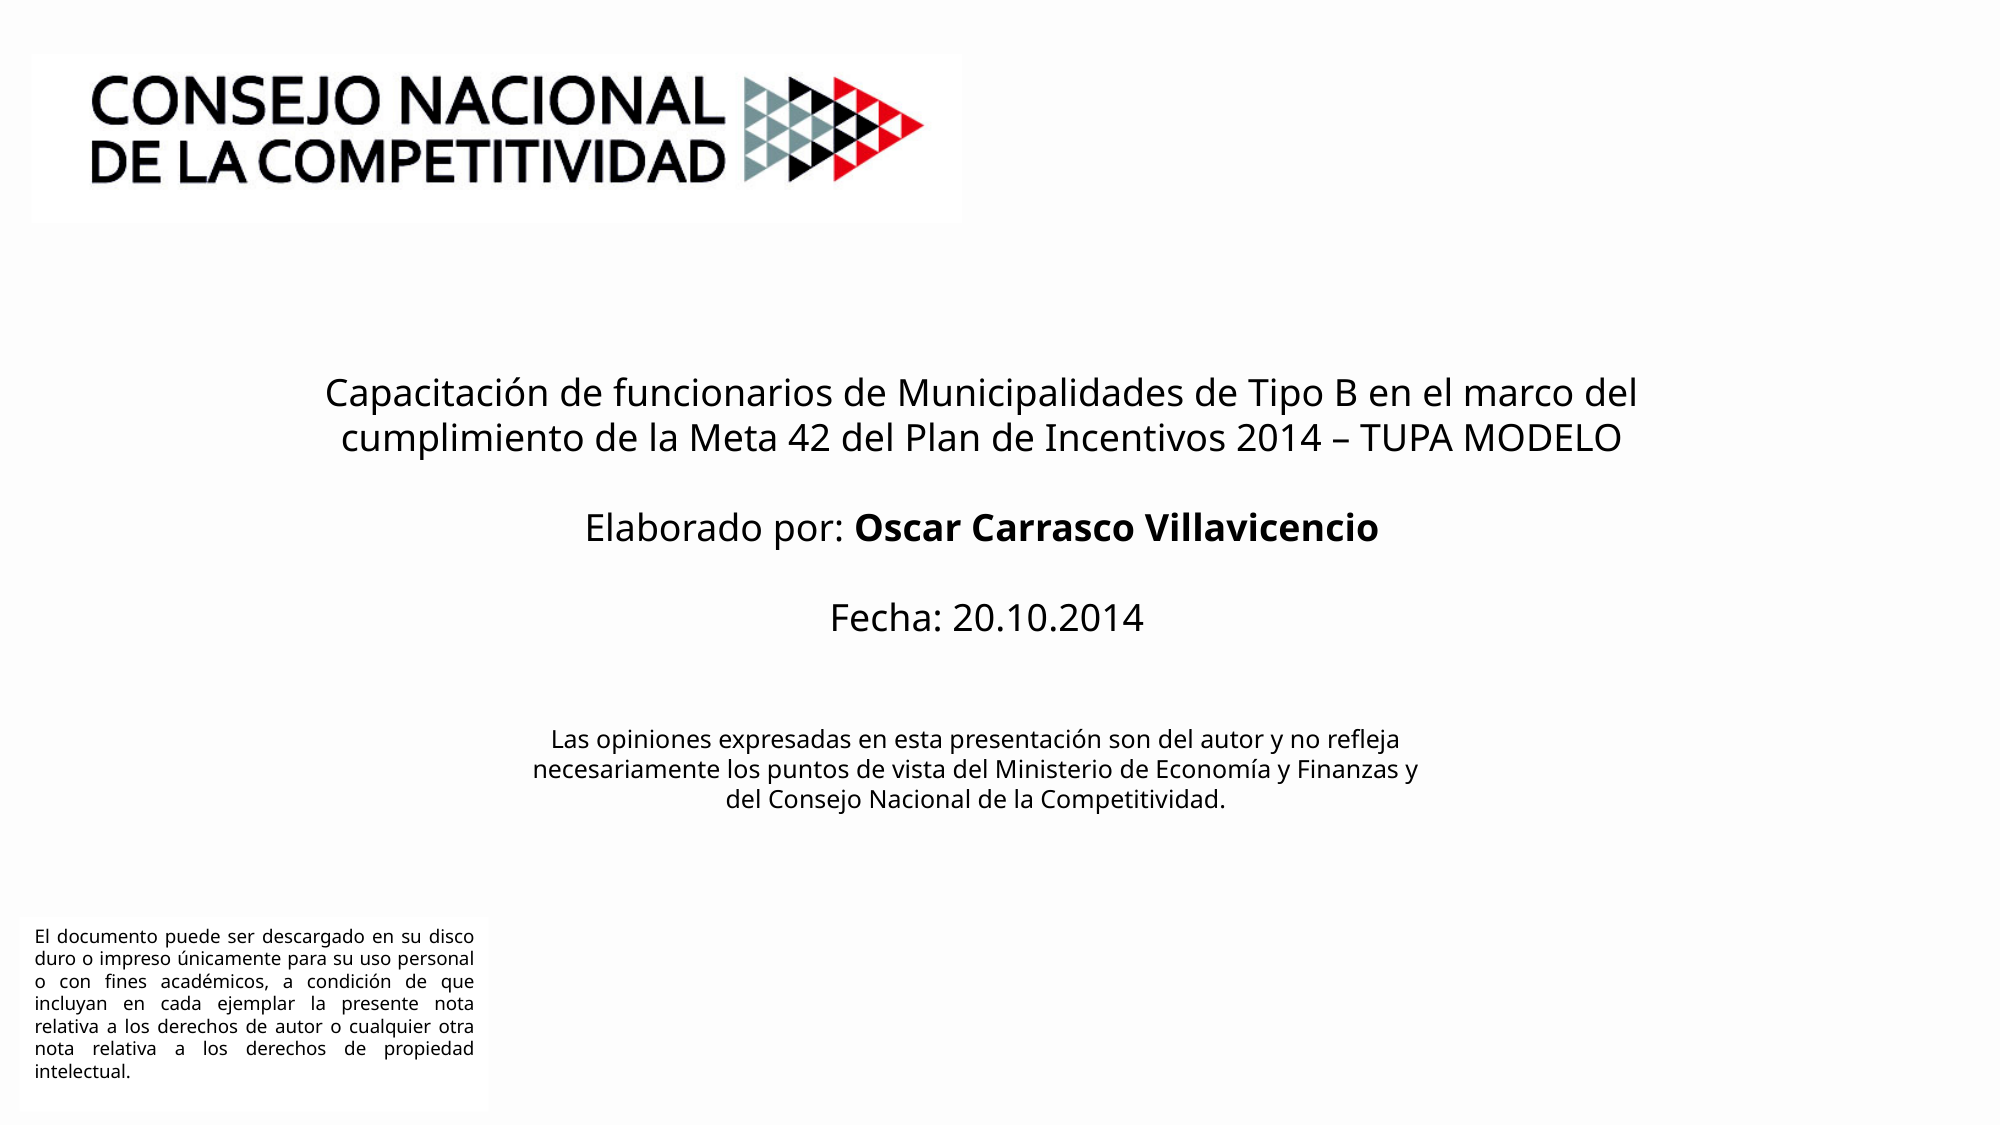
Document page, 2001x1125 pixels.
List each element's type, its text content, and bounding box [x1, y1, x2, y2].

text_box El documento puede ser descargado en su disco duro o impreso únicamente para su uso personal o con fines académicos, a condición de que incluyan en cada ejemplar la presente nota relativa a los derechos de autor o cualquier otra nota relativa a los derechos de propiedad intelectual. [19, 916, 489, 1112]
picture [31, 54, 963, 223]
text_box Las opiniones expresadas en esta presentación son del autor y no refleja necesariamente los puntos de vista del Ministerio de Economía y Finanzas y del Consejo Nacional de la Competitividad. [515, 716, 1437, 821]
title Capacitación de funcionarios de Municipalidades de Tipo B en el marco del cumplimiento de la Meta 42 del Plan de Incentivos 2014 – TUPA MODELO Elaborado por: Oscar Carrasco Villavicencio Fecha: 20.10.2014 [184, 361, 1780, 646]
